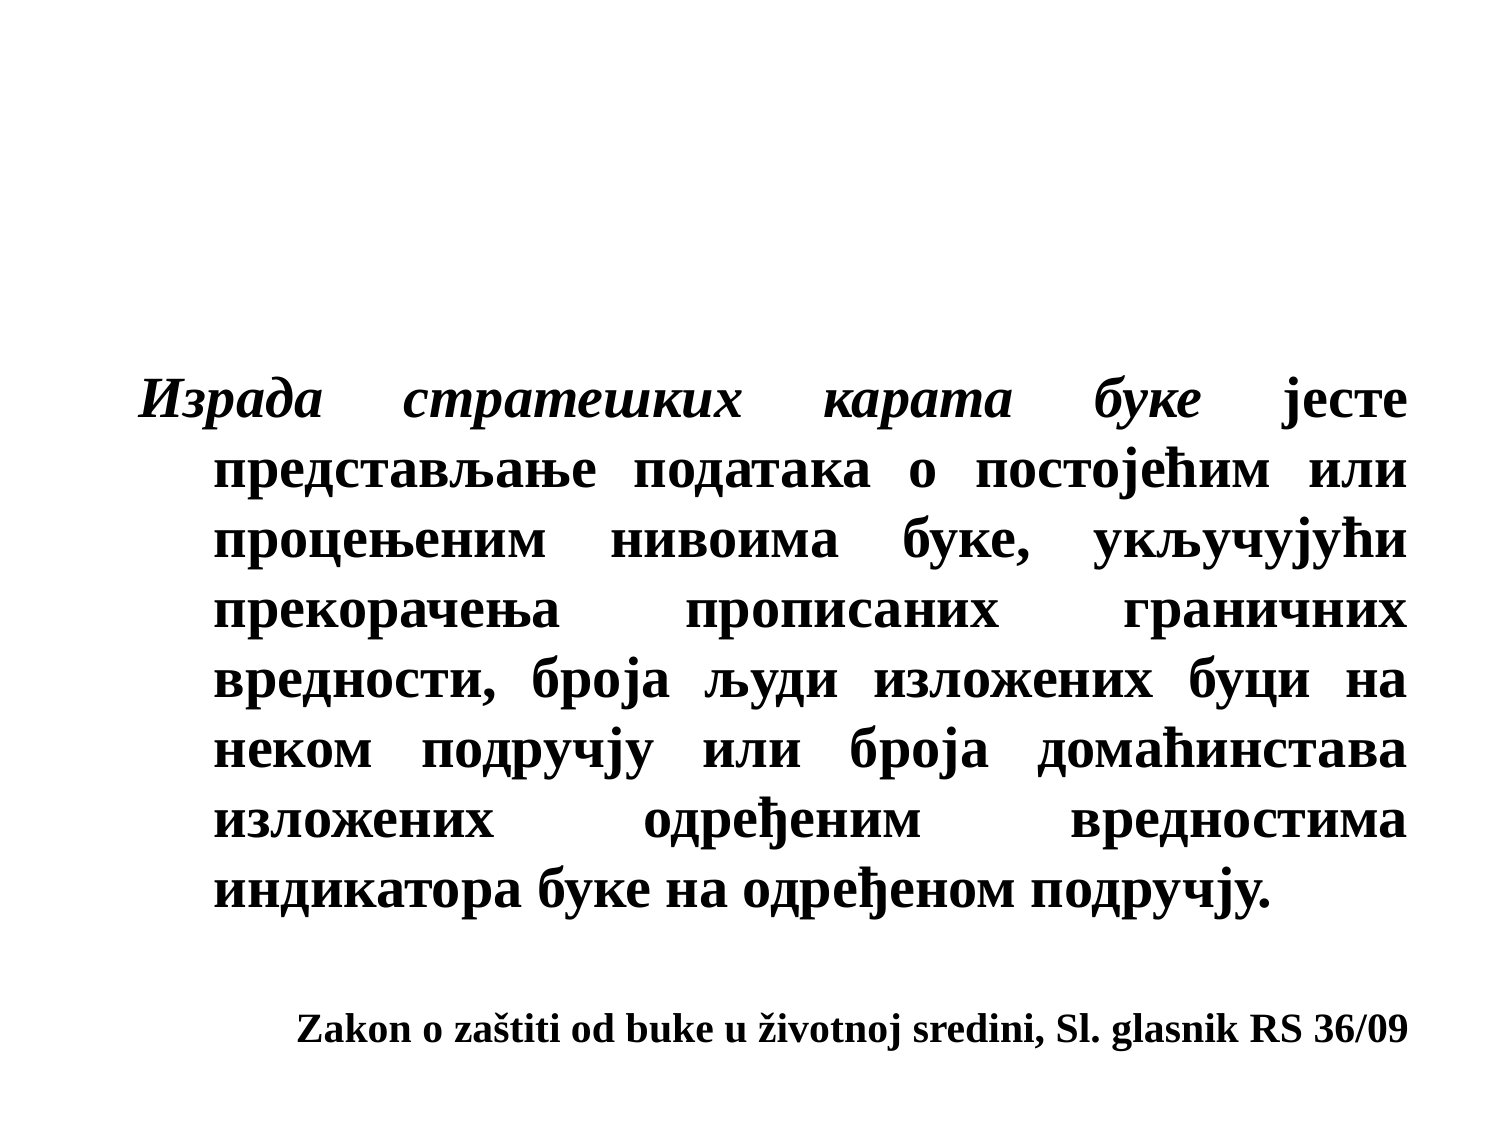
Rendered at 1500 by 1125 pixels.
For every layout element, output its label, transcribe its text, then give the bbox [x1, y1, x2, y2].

text_box Zakon o zaštiti od buke u životnoj sredini, Sl. glasnik RS 36/09 [183, 993, 1436, 1059]
text_box Израда стратешких карата буке јесте представљање података о постојећим или процењеним нивоима буке, укључујући прекорачења прописаних граничних вредности, броја људи изложених буци на неком подручју или броја домаћинстава изложених одређеним вредностима индикатора буке на одређеном подручју. [123, 352, 1424, 927]
